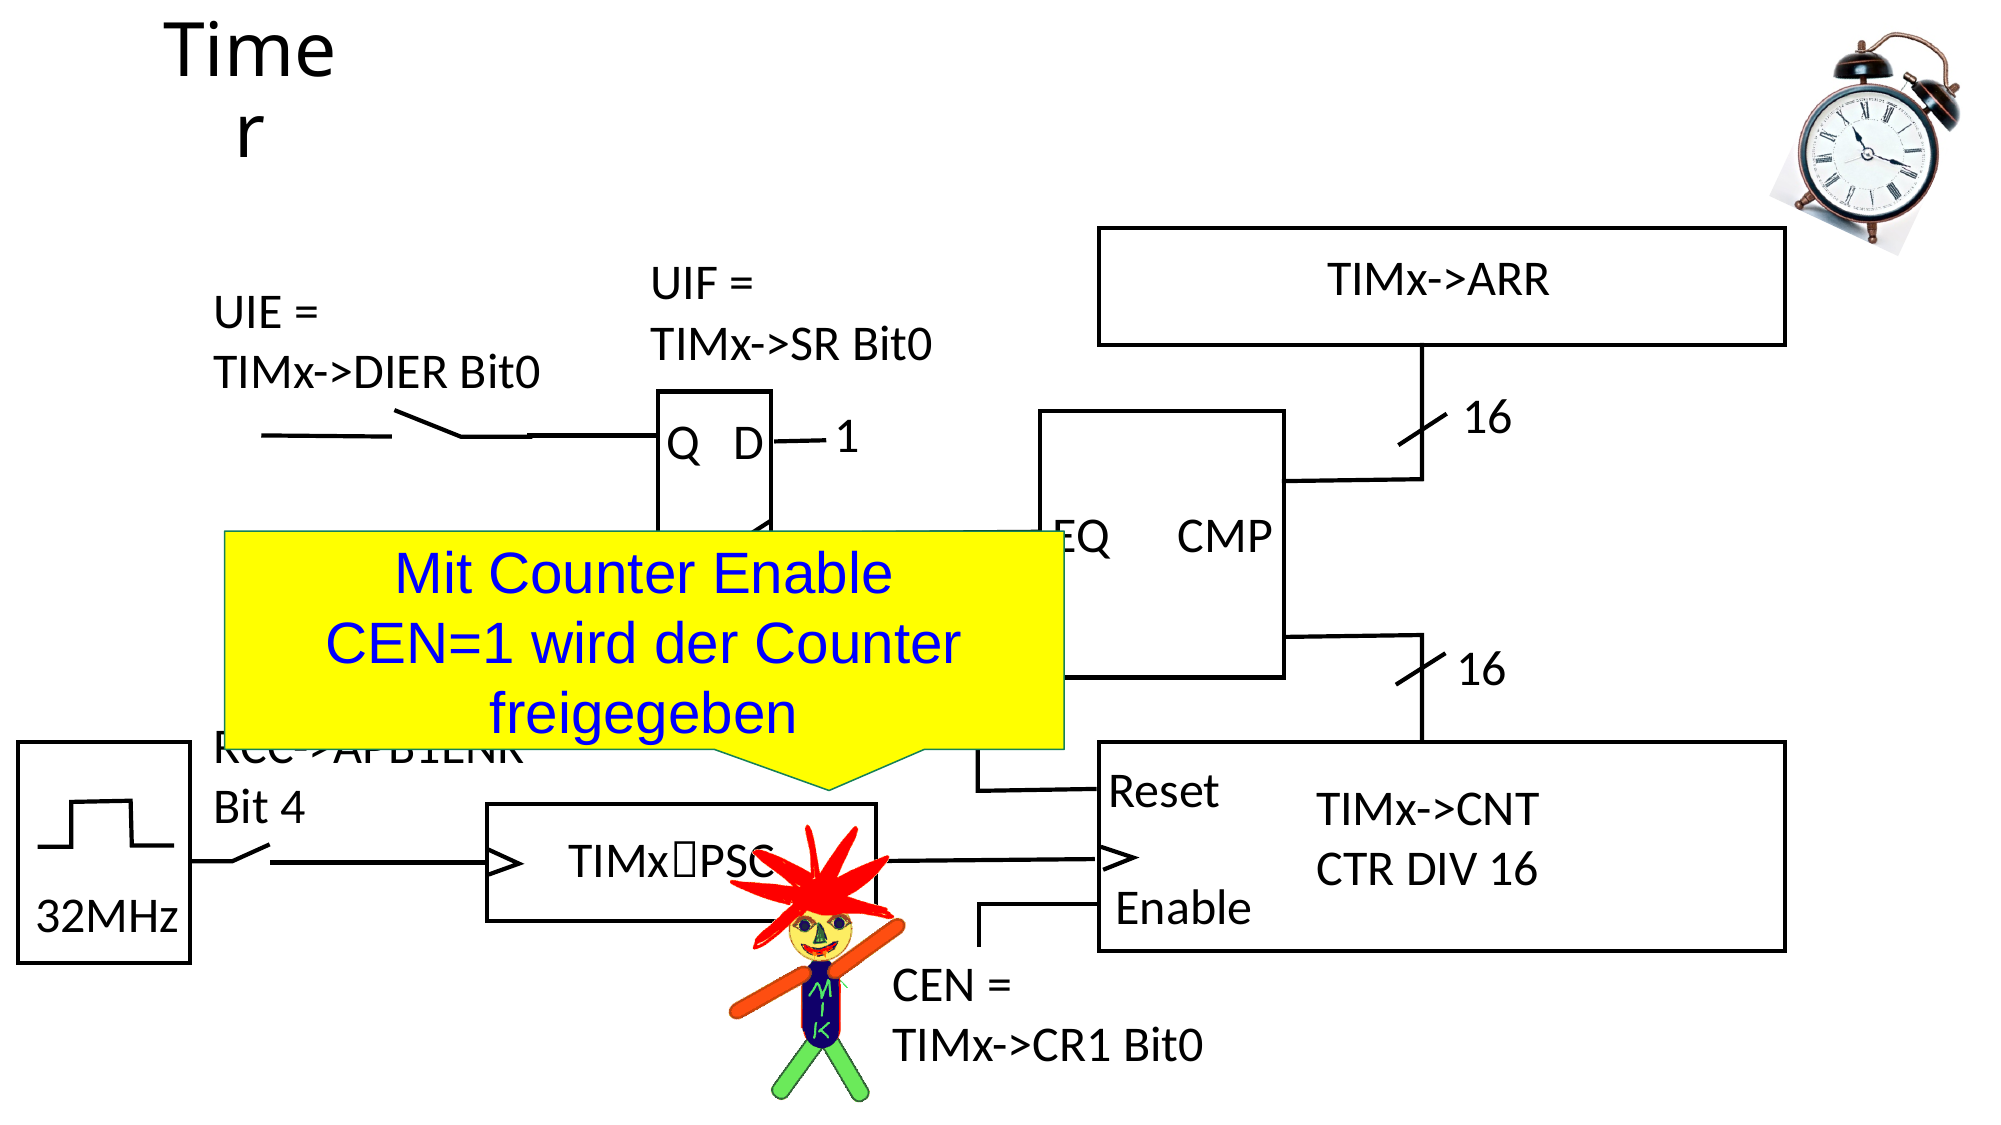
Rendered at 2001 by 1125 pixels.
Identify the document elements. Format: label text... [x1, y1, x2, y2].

text_box [1039, 410, 1285, 495]
text_box UIE = TIMx->DIER Bit0 [199, 271, 556, 407]
text_box TIMxPSC [553, 820, 710, 896]
text_box [1395, 654, 1441, 686]
text_box TIMx->ARR [1312, 238, 1566, 314]
text_box [37, 799, 175, 848]
text_box [1098, 227, 1786, 346]
text_box [1281, 342, 1424, 483]
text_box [1093, 750, 1290, 943]
text_box [976, 720, 1093, 792]
text_box [393, 409, 533, 438]
text_box [191, 843, 271, 863]
text_box [487, 848, 522, 876]
text_box [657, 478, 772, 531]
text_box 16 [1441, 627, 1522, 703]
text_box [261, 434, 392, 438]
text_box [1285, 633, 1424, 743]
text_box [1397, 412, 1447, 447]
picture [1769, 0, 1990, 257]
text_box RCC->APB1ENR Bit 4 [198, 705, 541, 841]
text_box TIMx->CNT CTR DIV 16 [1301, 768, 1555, 903]
text_box Q D [651, 402, 785, 478]
text_box [17, 741, 191, 964]
text_box 1 [820, 394, 876, 470]
text_box EQ CMP [1038, 495, 1289, 571]
title Timer [139, 108, 361, 182]
picture [710, 817, 917, 1109]
text_box [1065, 571, 1285, 679]
text_box [1098, 741, 1786, 952]
text_box [978, 903, 1093, 944]
text_box Mit Counter Enable CEN=1 wird der Counter freigegeben [224, 531, 1065, 791]
text_box CEN = TIMx->CR1 Bit0 [917, 944, 1220, 1080]
text_box [753, 519, 773, 531]
text_box 16 [1447, 375, 1528, 451]
text_box [657, 391, 772, 402]
text_box UIF = TIMx->SR Bit0 [636, 242, 949, 378]
text_box [917, 858, 1093, 862]
text_box [486, 803, 877, 922]
text_box 32MHz [20, 874, 195, 950]
text_box [774, 439, 820, 443]
